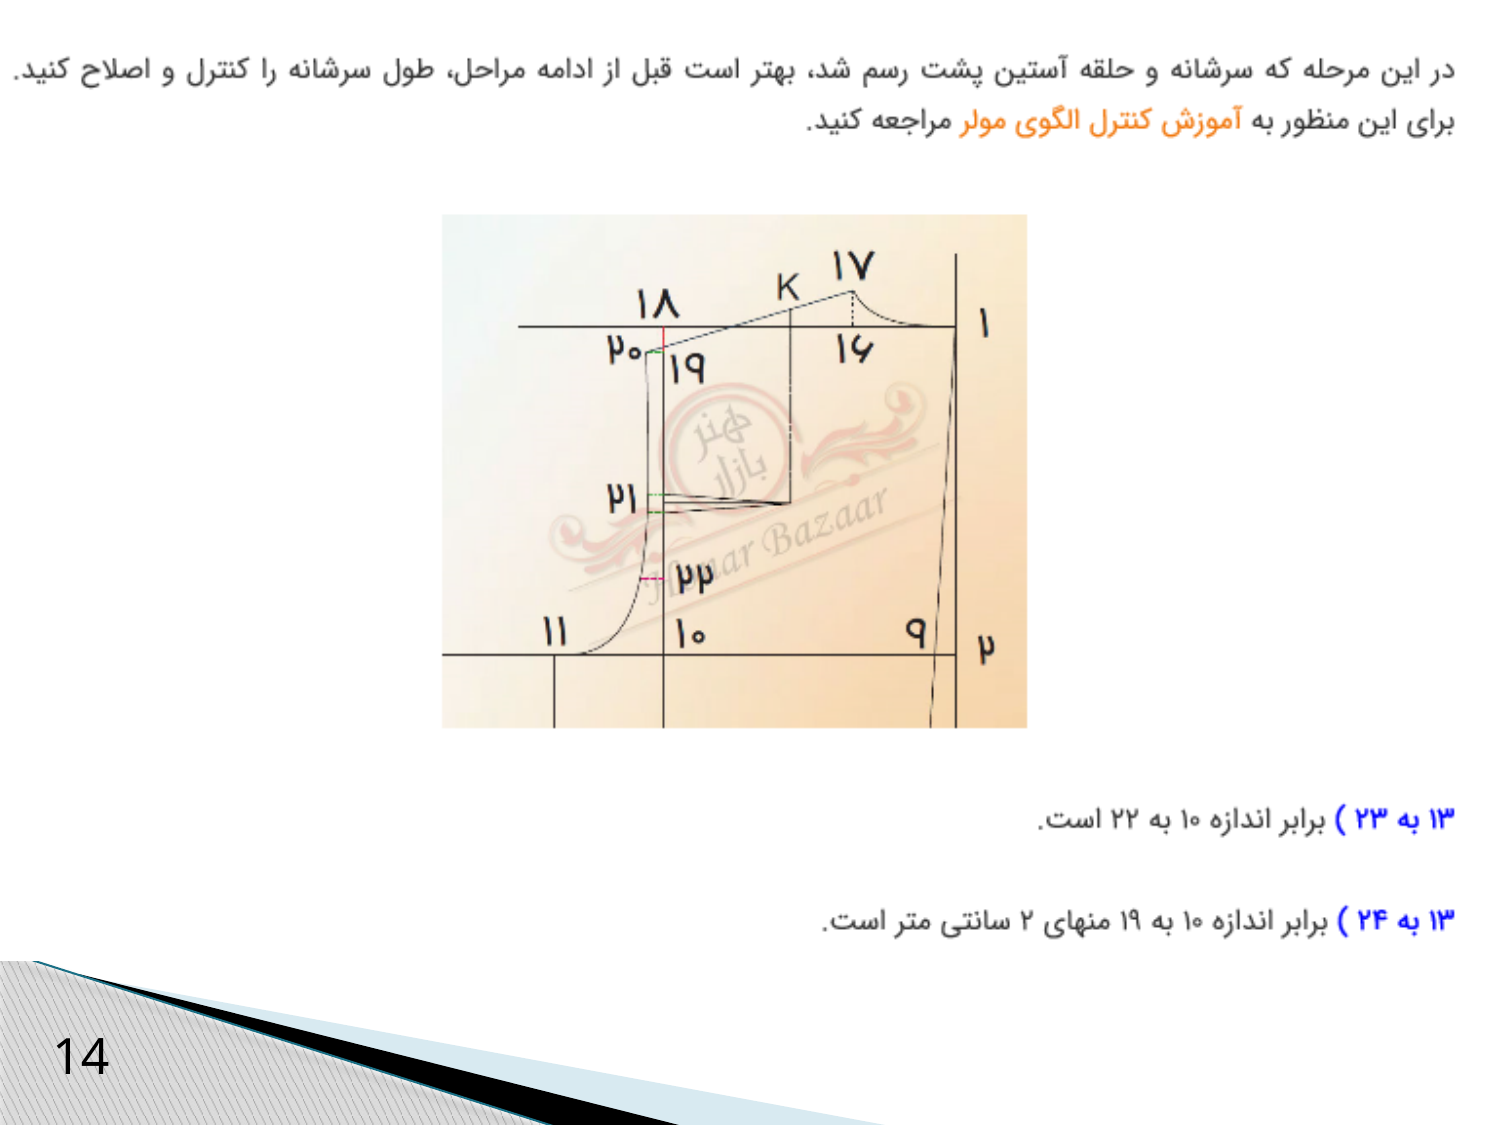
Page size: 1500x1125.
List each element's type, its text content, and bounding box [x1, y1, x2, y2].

text_box 14 [37, 1017, 138, 1093]
picture [0, 49, 1478, 961]
